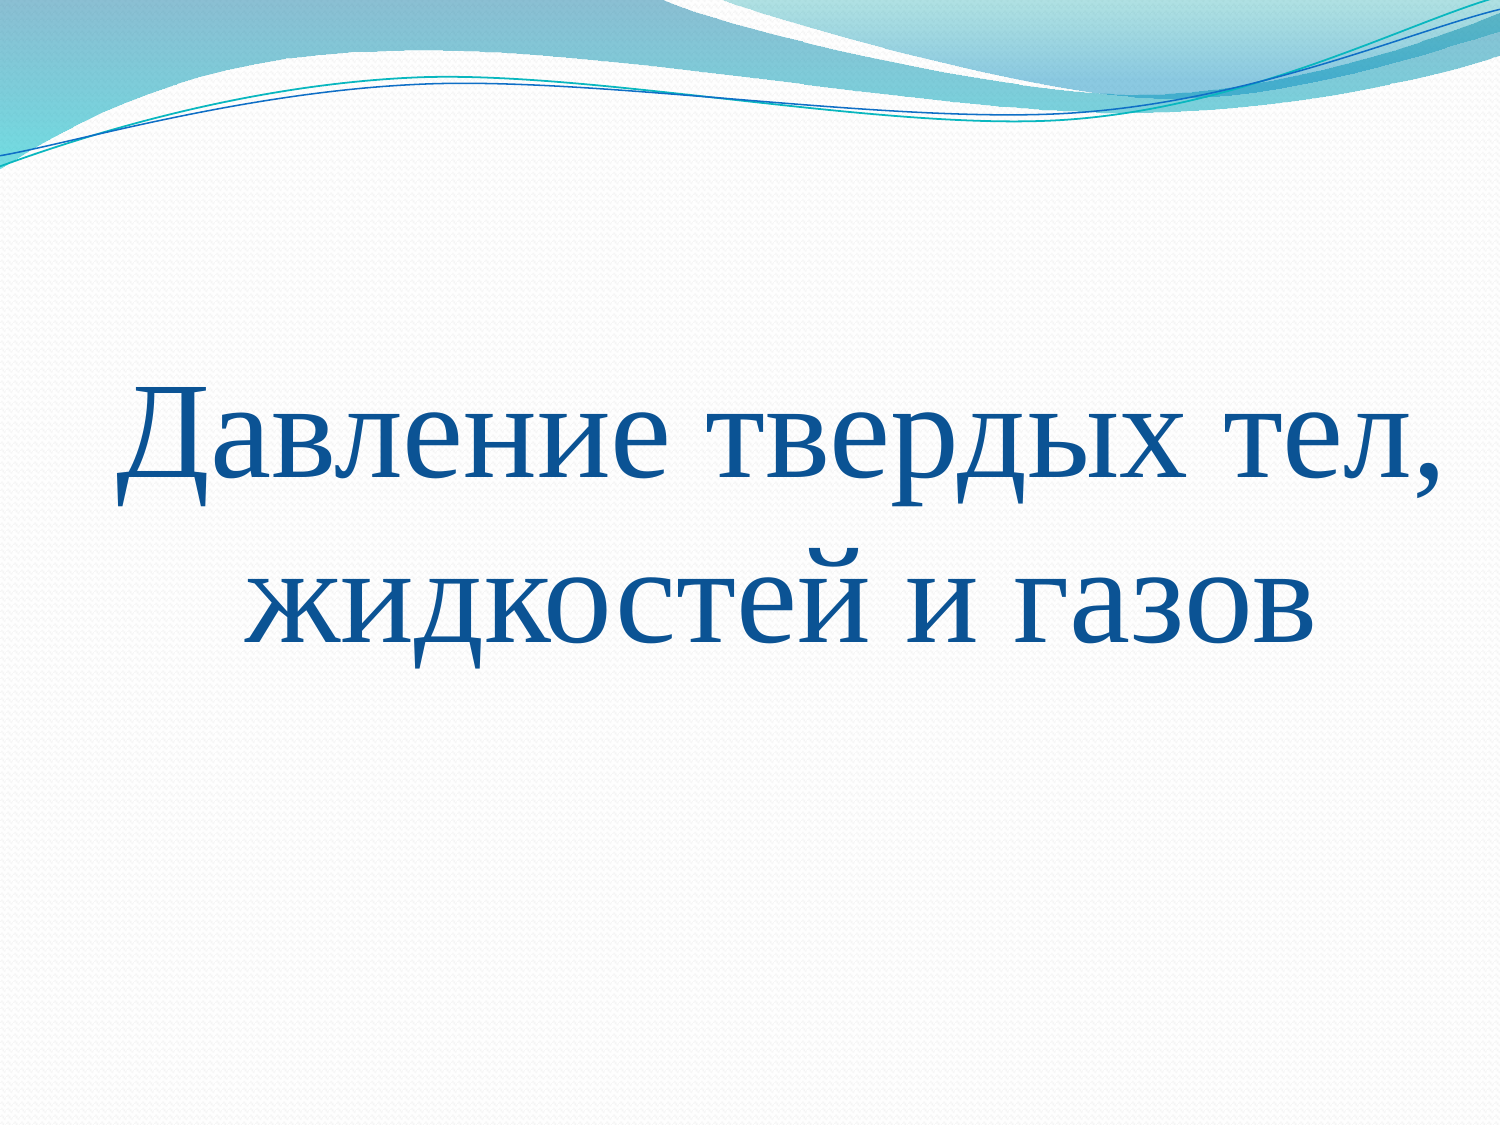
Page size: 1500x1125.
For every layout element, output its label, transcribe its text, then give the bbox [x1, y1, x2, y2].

text_box Давление твердых тел, жидкостей и газов [64, 332, 1500, 678]
